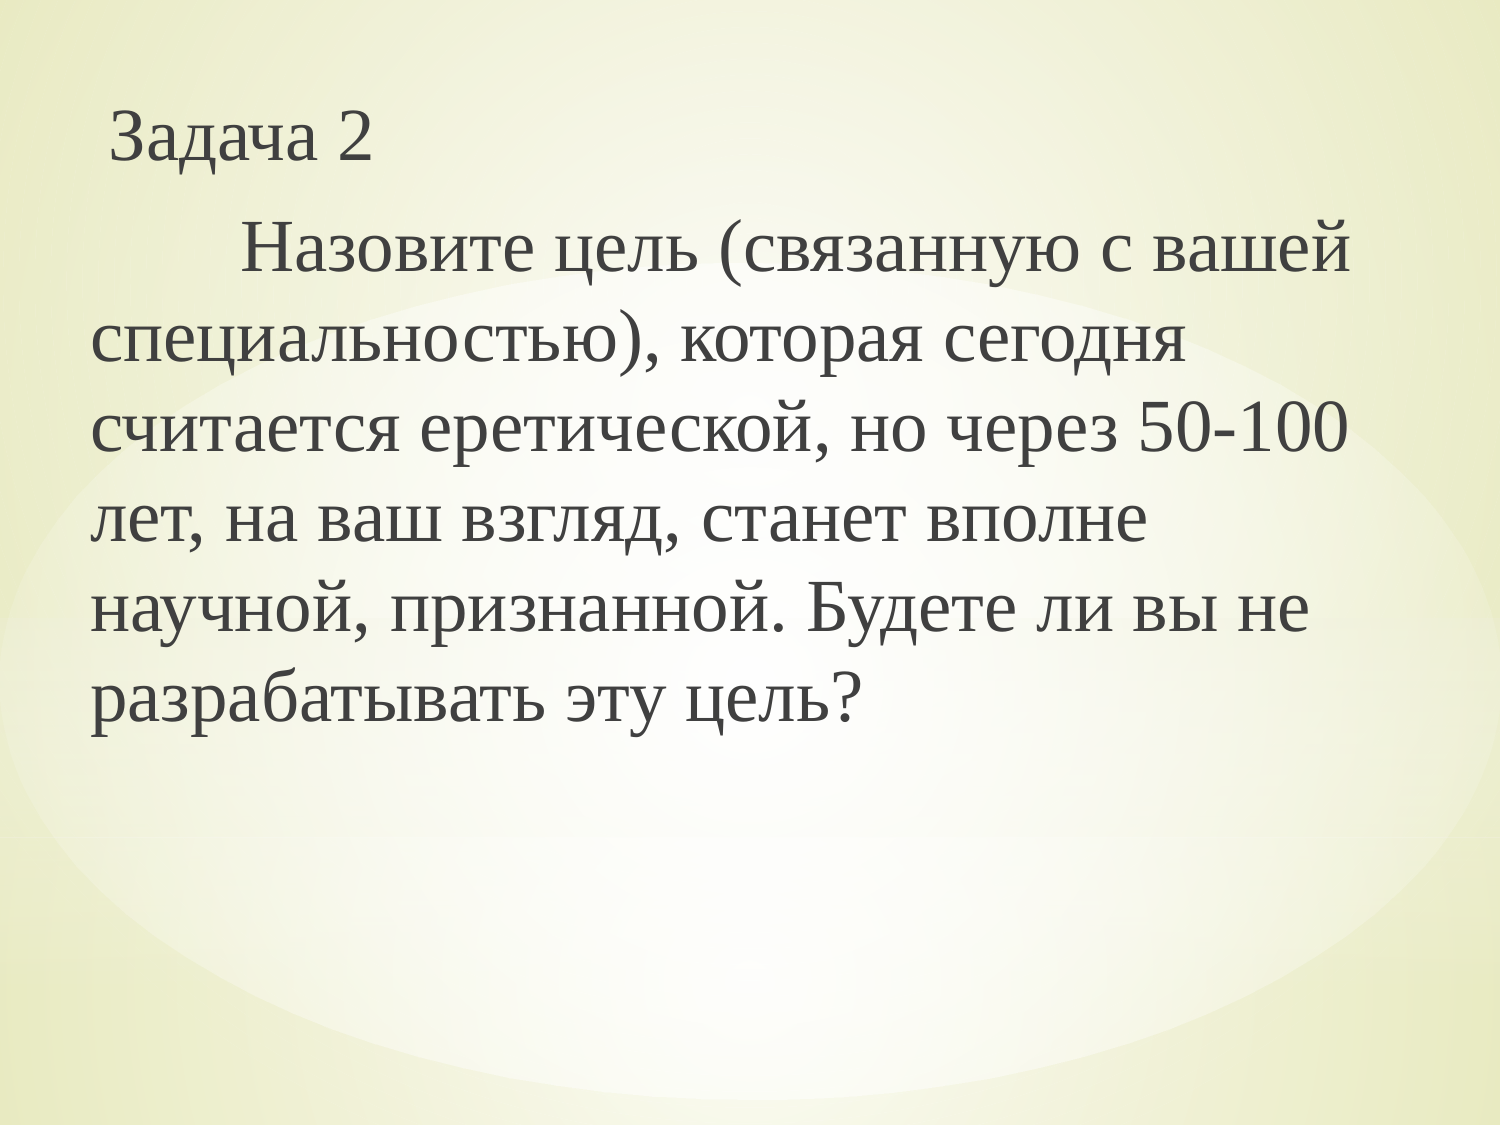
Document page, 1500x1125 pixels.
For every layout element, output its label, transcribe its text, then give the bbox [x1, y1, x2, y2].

list Задача 2 Назовите цель (связанную с вашей специальностью), которая сегодня считается еретической, но через 50-100 лет, на ваш взгляд, станет вполне научной, признанной. Будете ли вы не разрабатывать эту цель? [75, 78, 1425, 1005]
